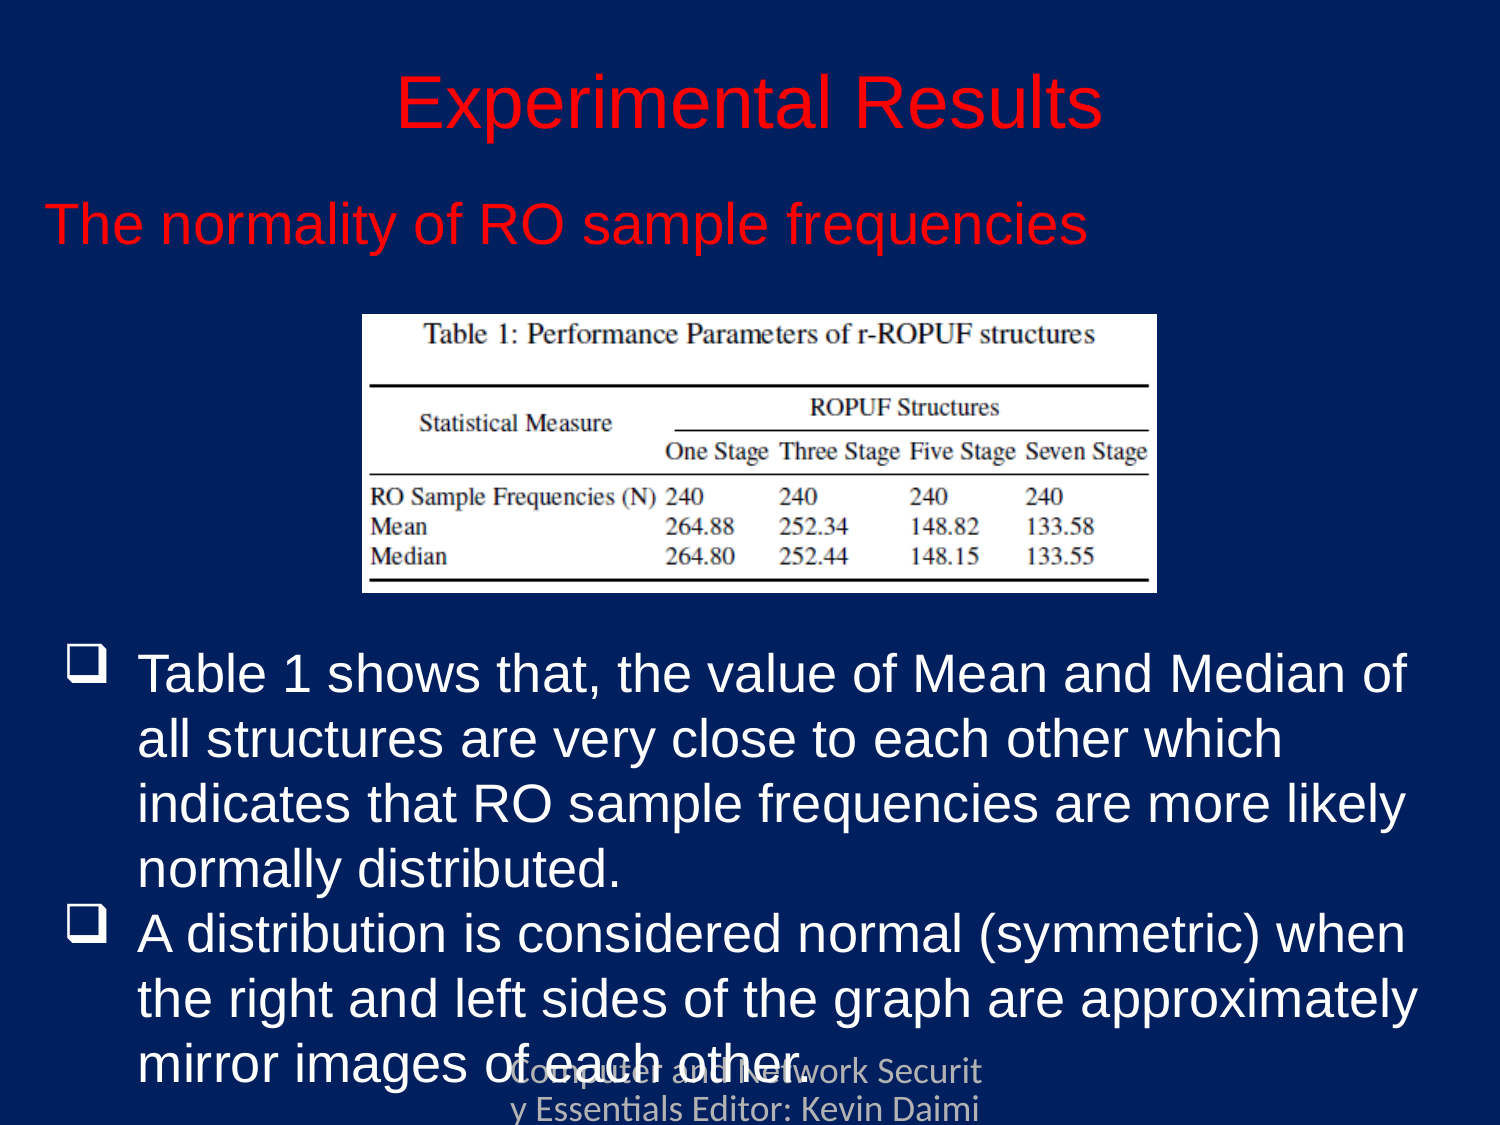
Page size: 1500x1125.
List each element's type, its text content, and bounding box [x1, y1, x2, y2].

text_box The normality of RO sample frequencies [44, 186, 1456, 257]
title Experimental Results [44, 53, 1456, 145]
list Table 1 shows that, the value of Mean and Median of all structures are very close to each other which indicates that RO sample frequencies are more likely normally distributed. A distribution is considered normal (symmetric) when the right and left sides of the graph are approximately mirror images of each other. [62, 638, 1437, 1098]
picture [362, 314, 1157, 594]
footer Computer and Network Security Essentials Editor: Kevin Daimi Associate Editors: Guillermo Francia, Levent Ertaul, Luis H. Encinas, Eman El-Sheikh Published by Springer [510, 1046, 990, 1103]
